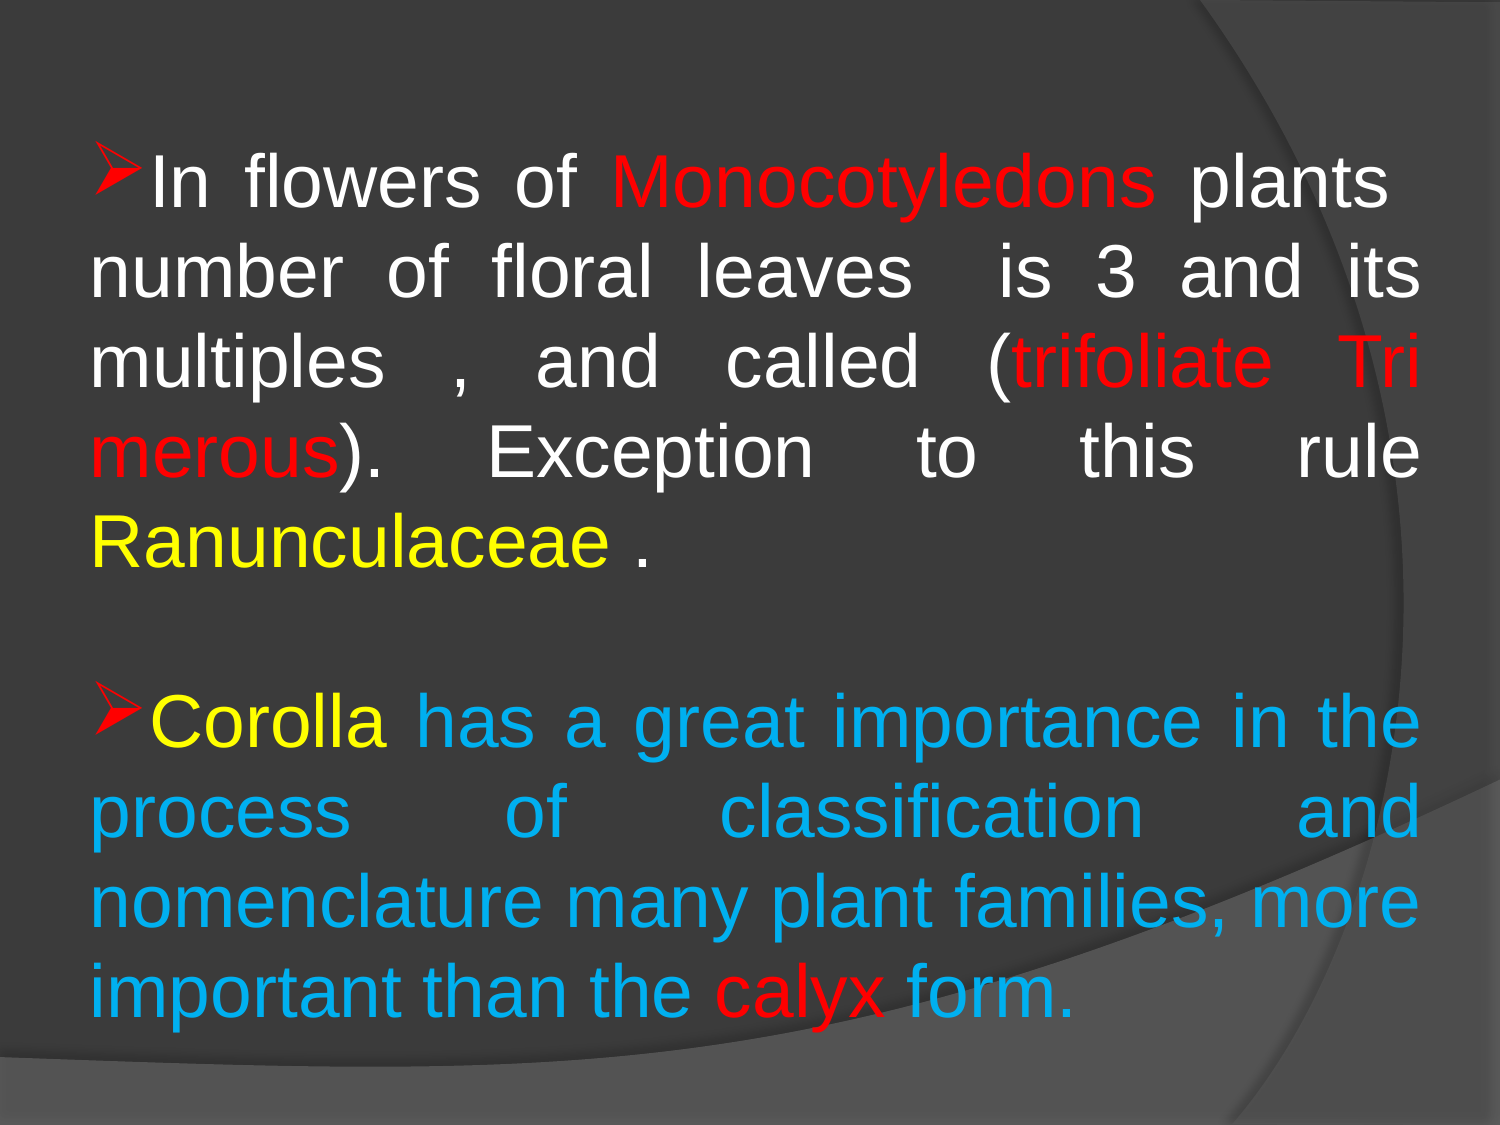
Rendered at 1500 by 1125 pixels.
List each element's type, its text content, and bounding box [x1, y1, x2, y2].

text_box In flowers of Monocotyledons plants number of floral leaves is 3 and its multiples , and called (trifoliate Tri merous). Exception to this rule Ranunculaceae . Corolla has a great importance in the process of classification and nomenclature many plant families, more important than the calyx form. [74, 124, 1438, 1040]
